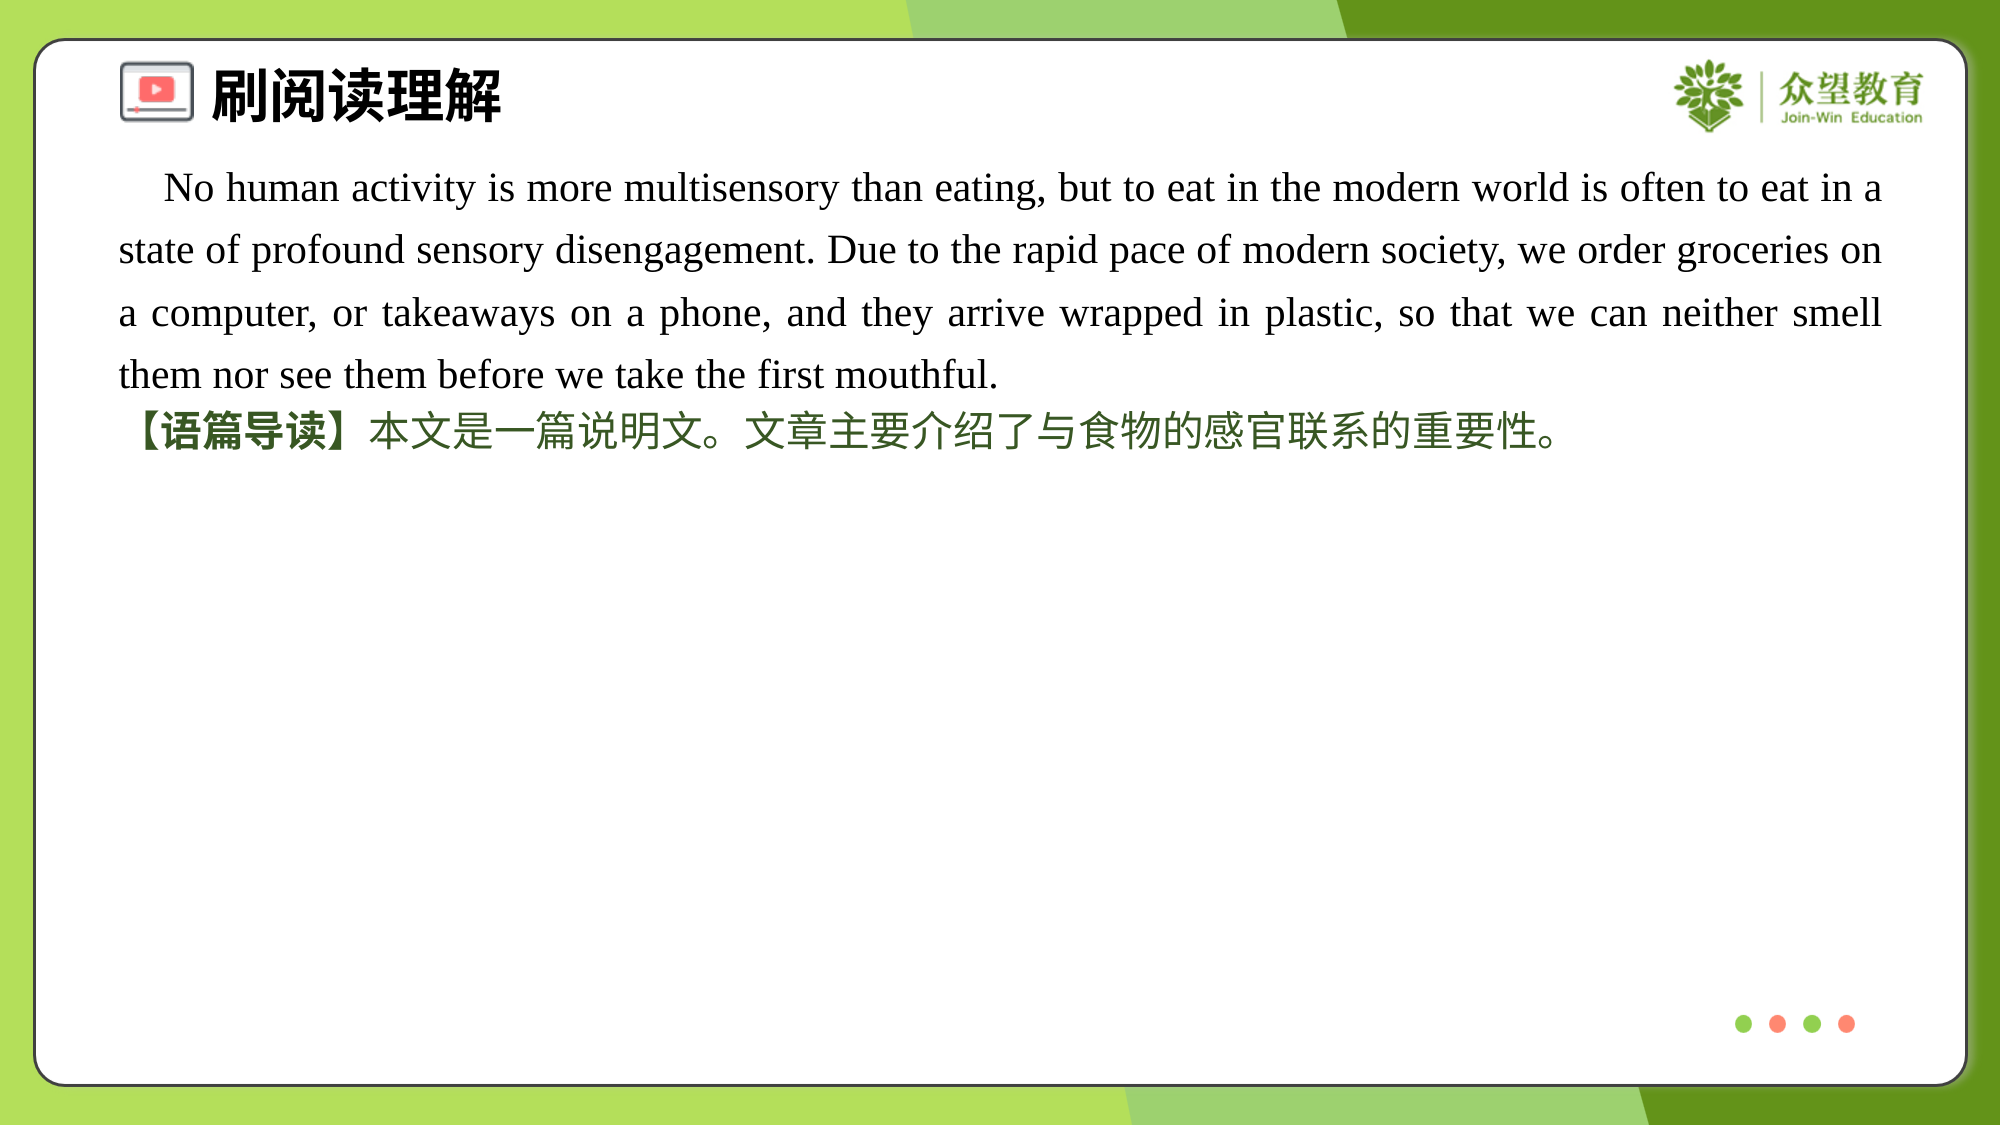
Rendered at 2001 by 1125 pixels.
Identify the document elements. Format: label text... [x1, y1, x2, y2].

text_box 【语篇导读】本文是一篇说明文。文章主要介绍了与食物的感官联系的重要性。 [118, 392, 1883, 450]
picture [0, 0, 2000, 1125]
text_box No human activity is more multisensory than eating, but to eat in the modern world is often to eat in a state of profound sensory disengagement. Due to the rapid pace of modern society, we order groceries on a computer, or takeaways on a phone, and they arrive wrapped in plastic, so that we can neither smell them nor see them before we take the first mouthful. [118, 146, 1883, 392]
